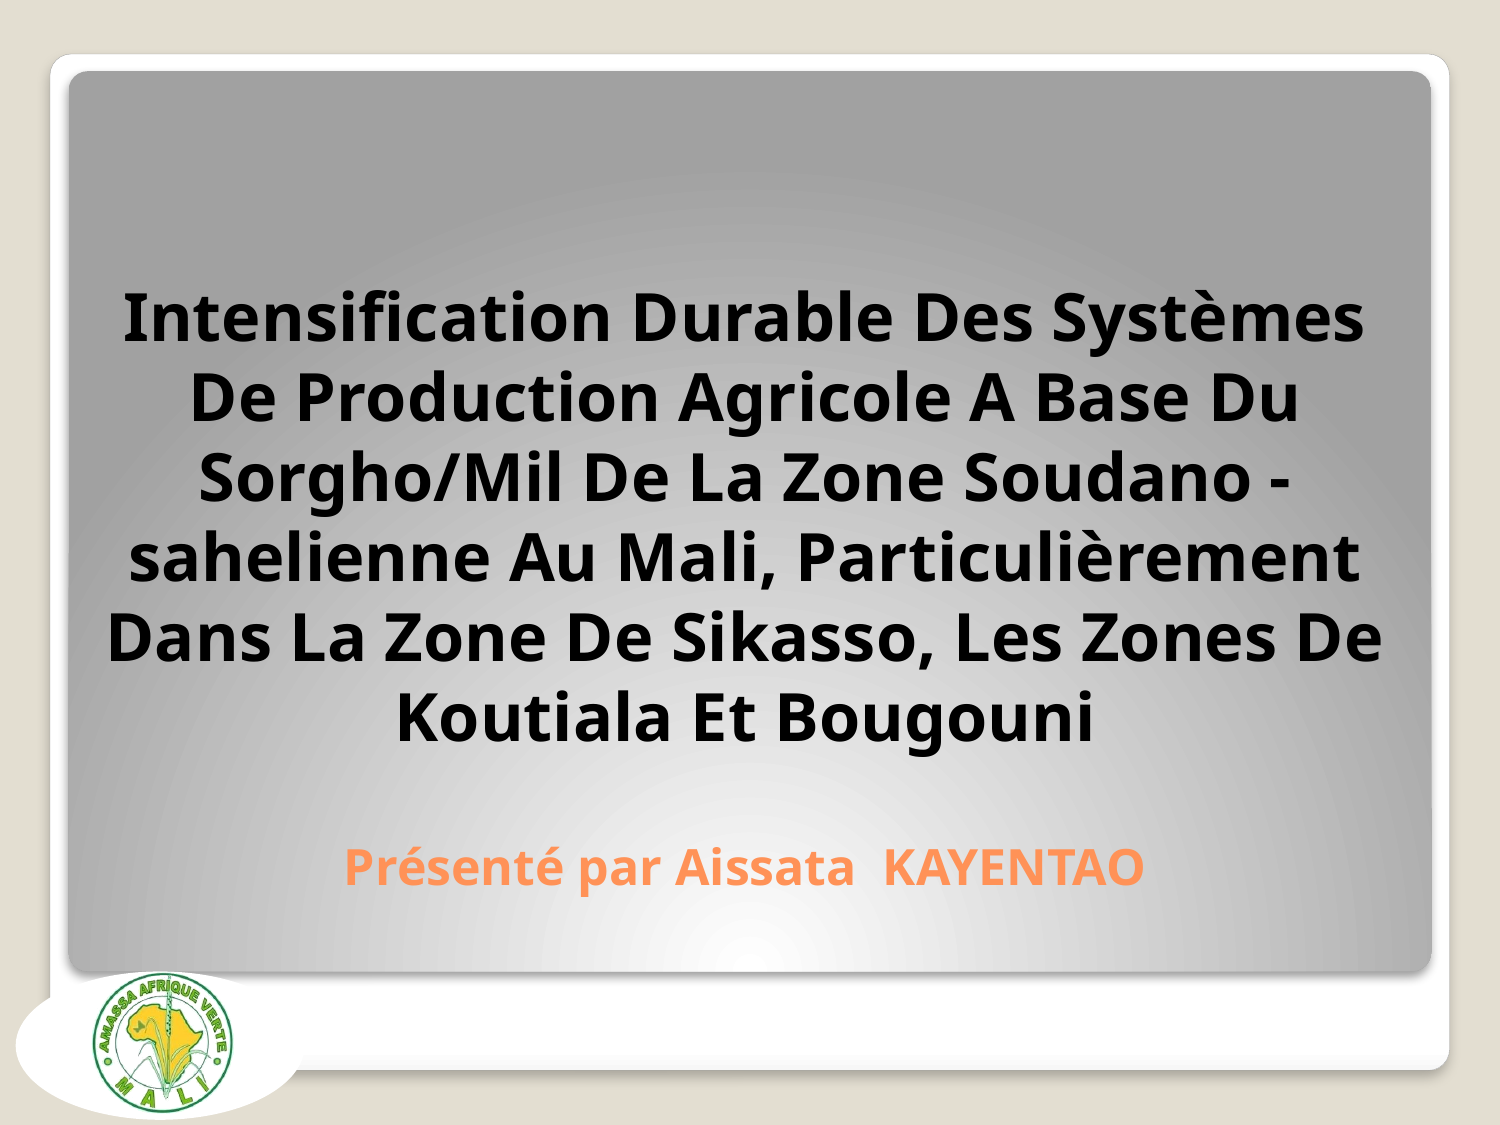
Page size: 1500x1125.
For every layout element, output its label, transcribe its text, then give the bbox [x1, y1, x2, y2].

title Intensification Durable Des Systèmes De Production Agricole A Base Du Sorgho/Mil De La Zone Soudano - sahelienne Au Mali, Particulièrement Dans La Zone De Sikasso, Les Zones De Koutiala Et Bougouni Présenté par Aissata KAYENTAO [70, 93, 1421, 973]
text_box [15, 963, 305, 1125]
